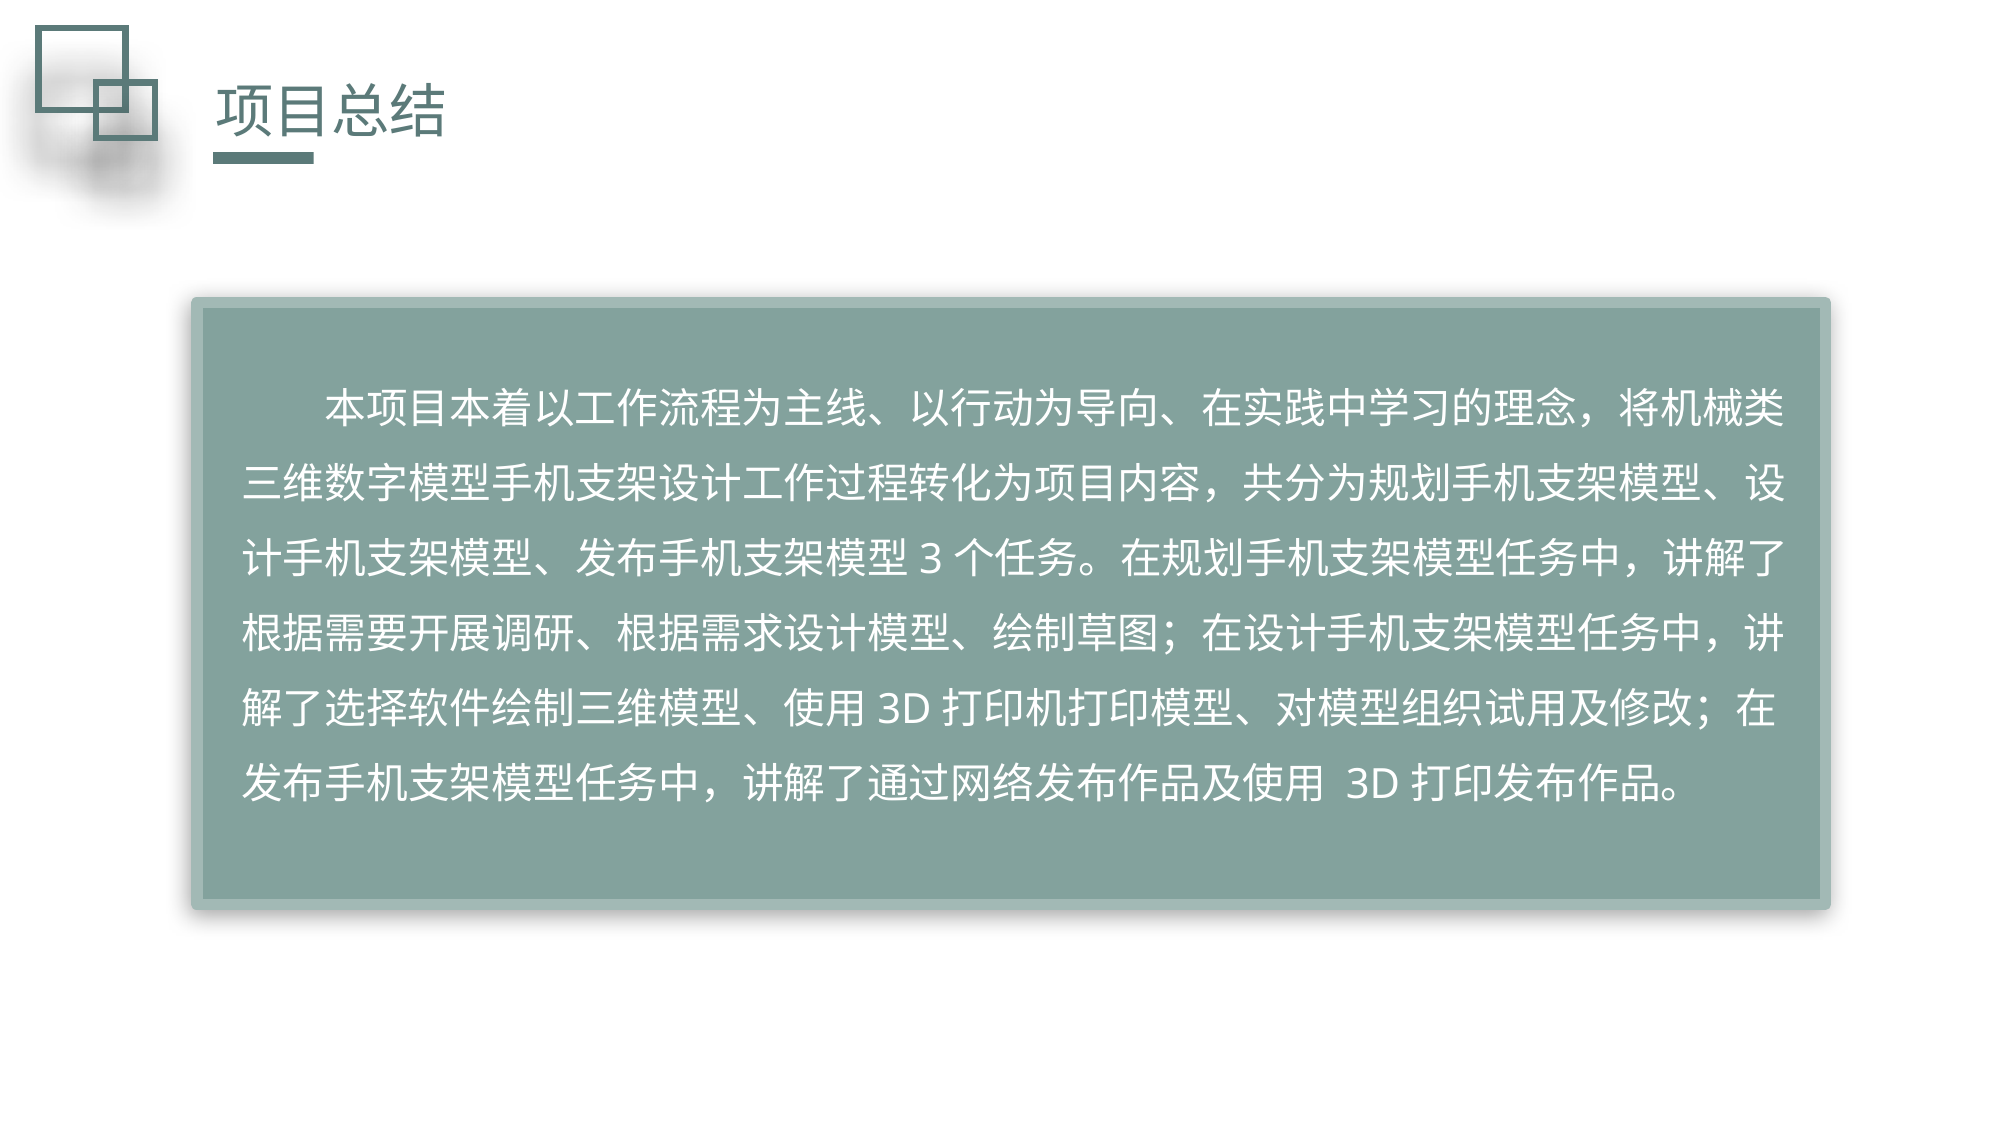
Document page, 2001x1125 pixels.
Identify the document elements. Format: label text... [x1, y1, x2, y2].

text_box [196, 302, 1826, 905]
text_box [173, 66, 481, 164]
text_box 本项目本着以工作流程为主线、以行动为导向、在实践中学习的理念，将机械类三维数字模型手机支架设计工作过程转化为项目内容，共分为规划手机支架模型、设计手机支架模型、发布手机支架模型3个任务。在规划手机支架模型任务中，讲解了根据需要开展调研、根据需求设计模型、绘制草图；在设计手机支架模型任务中，讲解了选择软件绘制三维模型、使用3D打印机打印模型、对模型组织试用及修改；在发布手机支架模型任务中，讲解了通过网络发布作品及使用 3D打印发布作品。 [226, 349, 1825, 815]
text_box [95, 81, 156, 139]
text_box [37, 27, 127, 111]
